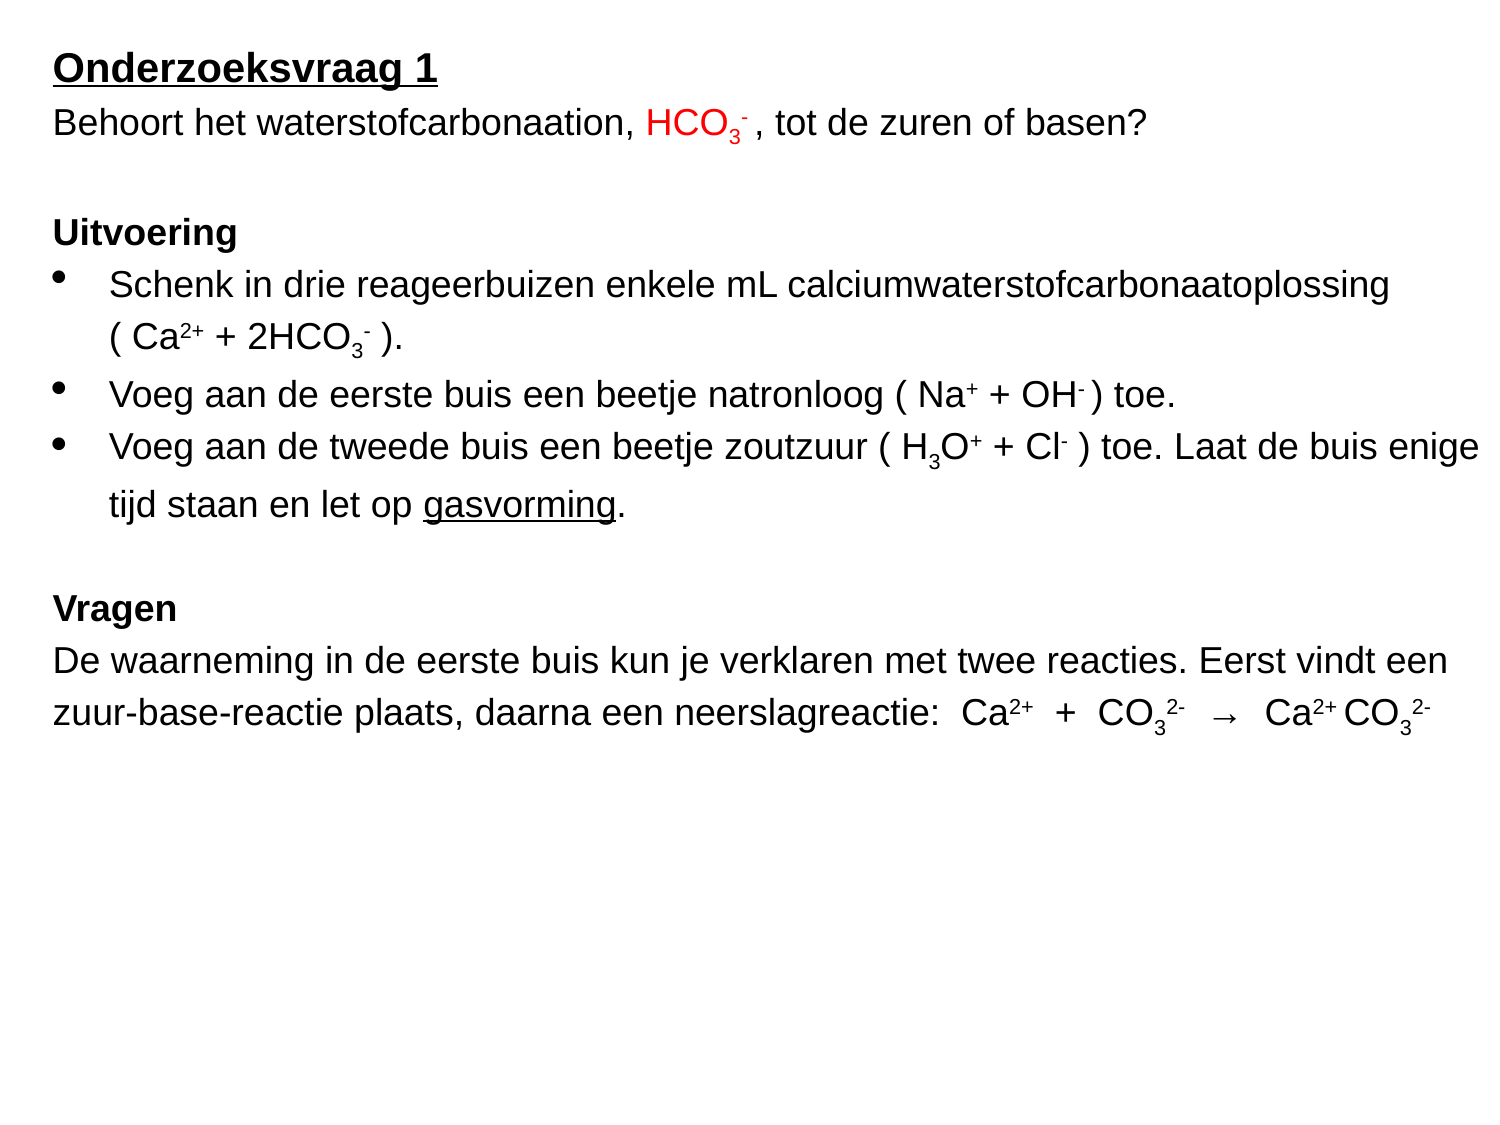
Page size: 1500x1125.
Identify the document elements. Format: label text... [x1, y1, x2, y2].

text_box Onderzoeksvraag 1 Behoort het waterstofcarbonaation, HCO3- , tot de zuren of basen? Uitvoering Schenk in drie reageerbuizen enkele mL calciumwaterstofcarbonaatoplossing ( Ca2+ + 2HCO3- ). Voeg aan de eerste buis een beetje natronloog ( Na+ + OH- ) toe. Voeg aan de tweede buis een beetje zoutzuur ( H3O+ + Cl- ) toe. Laat de buis enige tijd staan en let op gasvorming. Vragen De waarneming in de eerste buis kun je verklaren met twee reacties. Eerst vindt een zuur-base-reactie plaats, daarna een neerslagreactie: Ca2+ + CO32- → Ca2+ CO32- [37, 25, 1500, 747]
